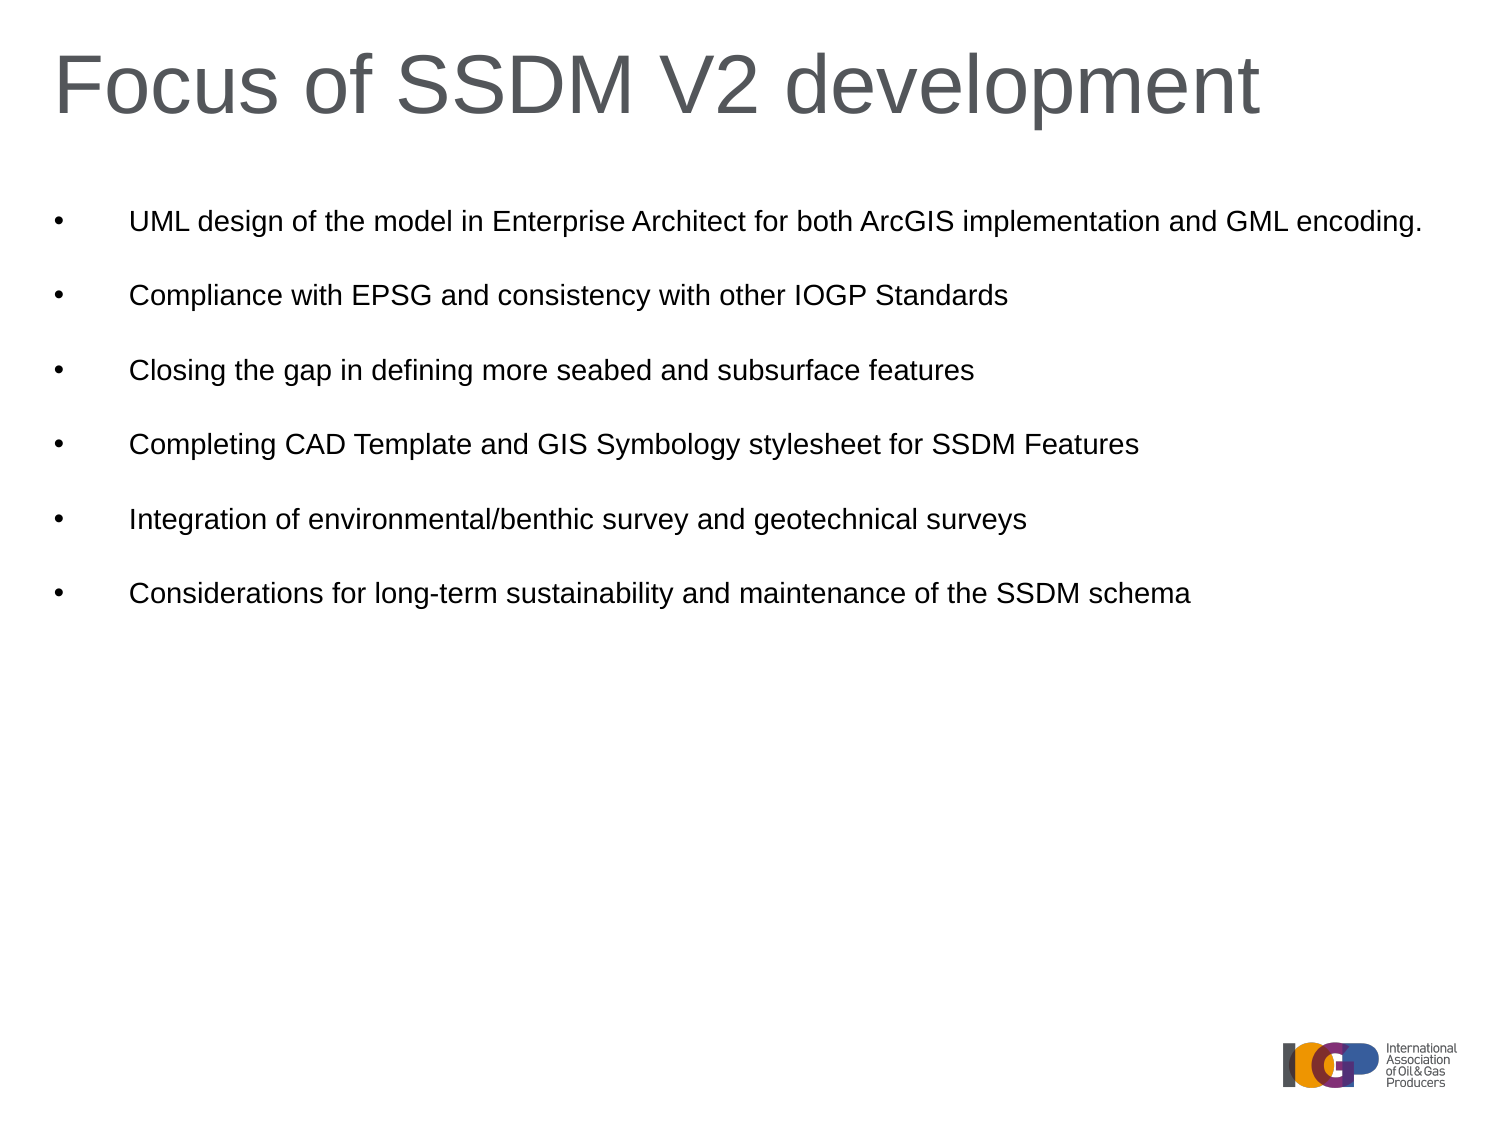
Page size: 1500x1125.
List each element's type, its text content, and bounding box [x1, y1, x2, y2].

list UML design of the model in Enterprise Architect for both ArcGIS implementation and GML encoding. Compliance with EPSG and consistency with other IOGP Standards Closing the gap in defining more seabed and subsurface features Completing CAD Template and GIS Symbology stylesheet for SSDM Features Integration of environmental/benthic survey and geotechnical surveys Considerations for long-term sustainability and maintenance of the SSDM schema [38, 198, 1460, 1012]
picture [1271, 1031, 1469, 1099]
title Focus of SSDM V2 development [38, 34, 1460, 198]
